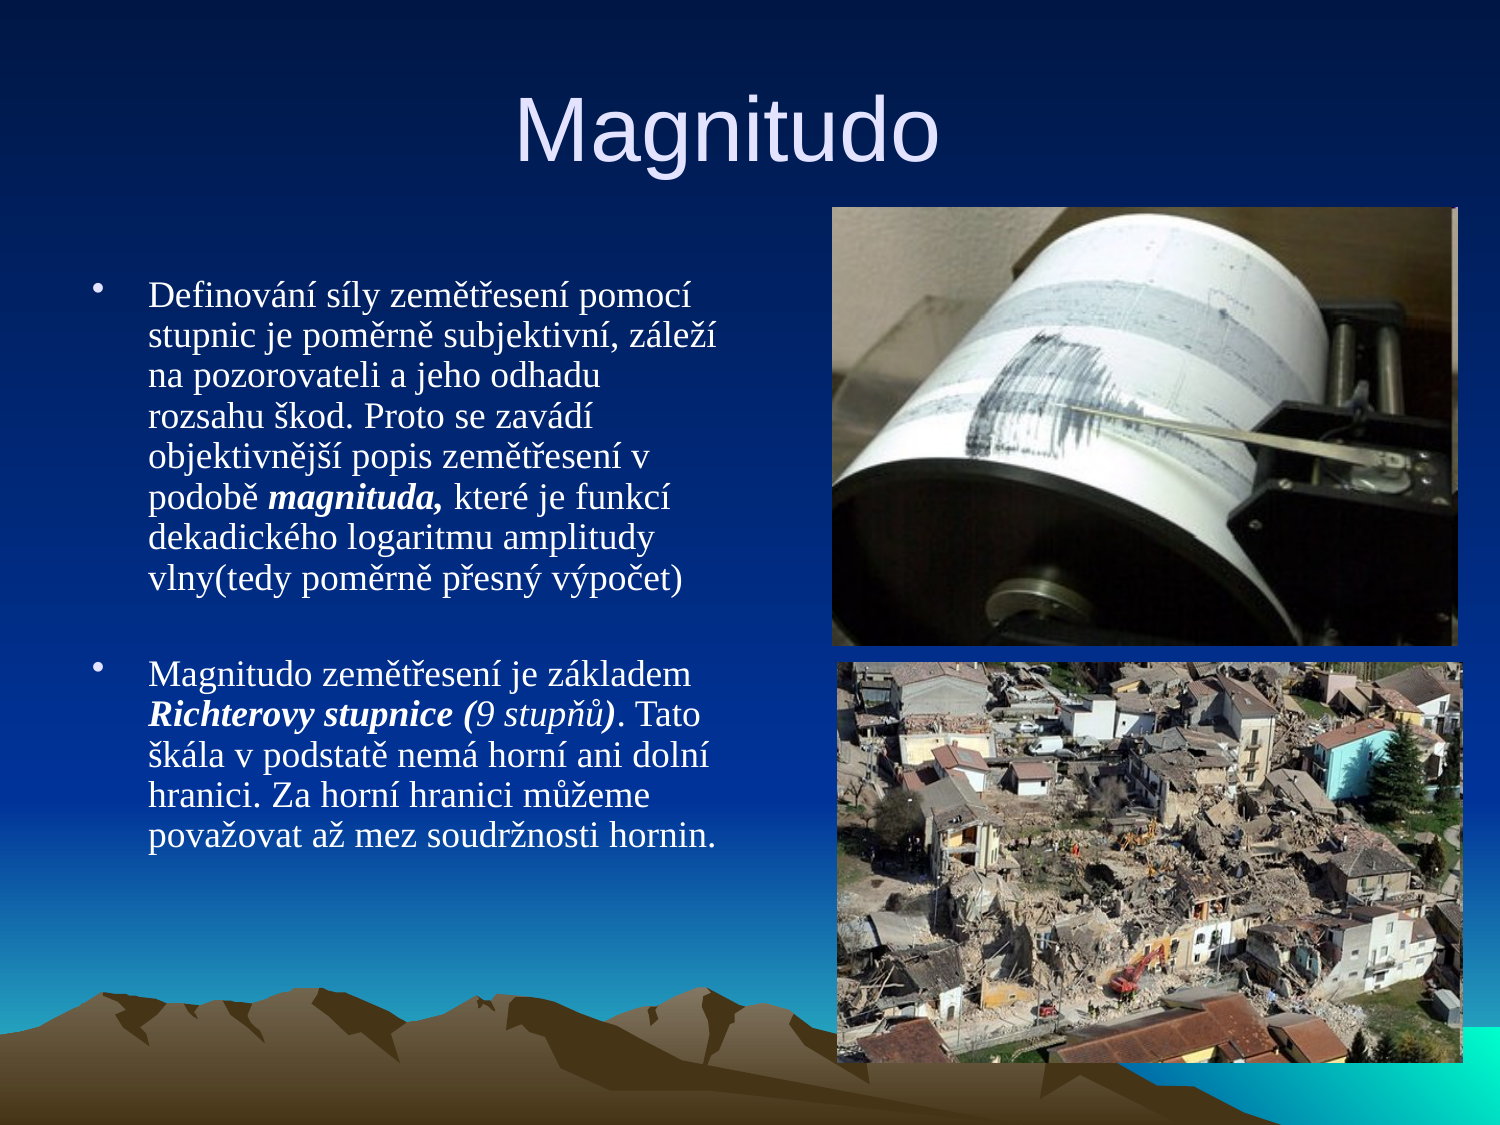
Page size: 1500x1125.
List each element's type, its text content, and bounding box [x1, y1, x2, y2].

title Magnitudo [52, 30, 1404, 219]
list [837, 662, 1463, 1063]
list Definování síly zemětřesení pomocí stupnic je poměrně subjektivní, záleží na pozorovateli a jeho odhadu rozsahu škod. Proto se zavádí objektivnější popis zemětřesení v podobě magnituda, které je funkcí dekadického logaritmu amplitudy vlny(tedy poměrně přesný výpočet) Magnitudo zemětřesení je základem Richterovy stupnice (9 stupňů). Tato škála v podstatě nemá horní ani dolní hranici. Za horní hranici můžeme považovat až mez soudržnosti hornin. [76, 266, 740, 1005]
picture [832, 207, 1458, 646]
